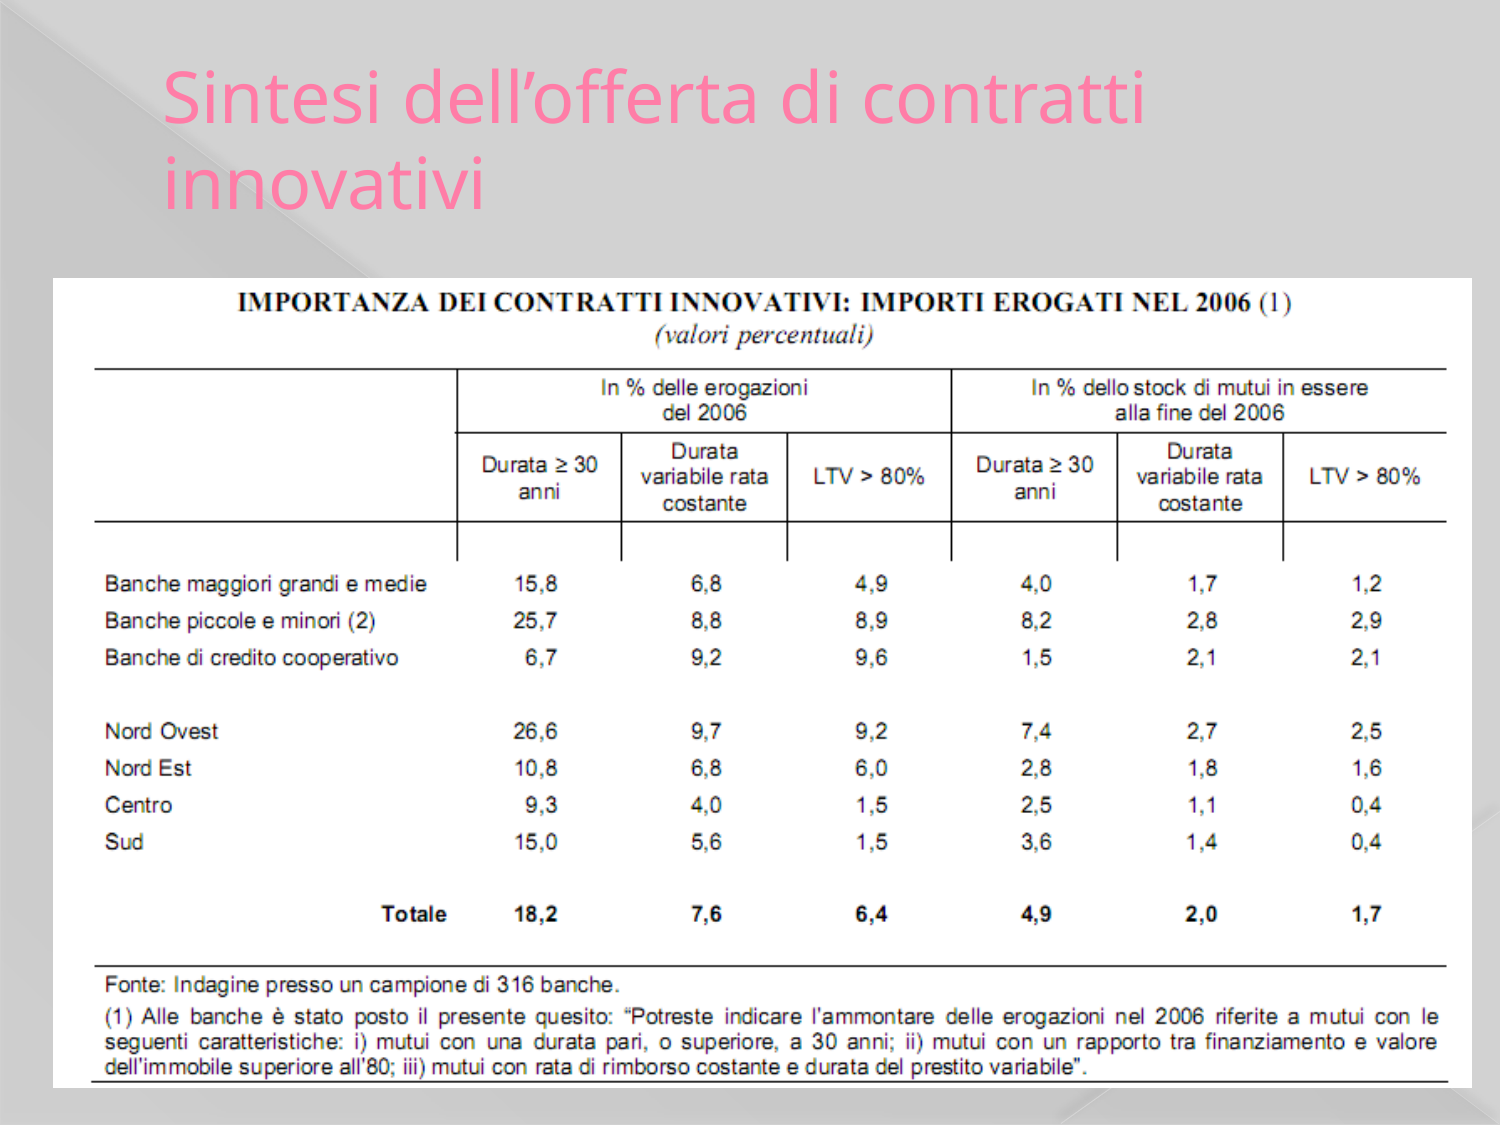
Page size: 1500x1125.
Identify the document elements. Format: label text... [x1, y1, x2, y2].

title Sintesi dell’offerta di contratti innovativi [75, 43, 1425, 232]
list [52, 278, 1473, 1089]
